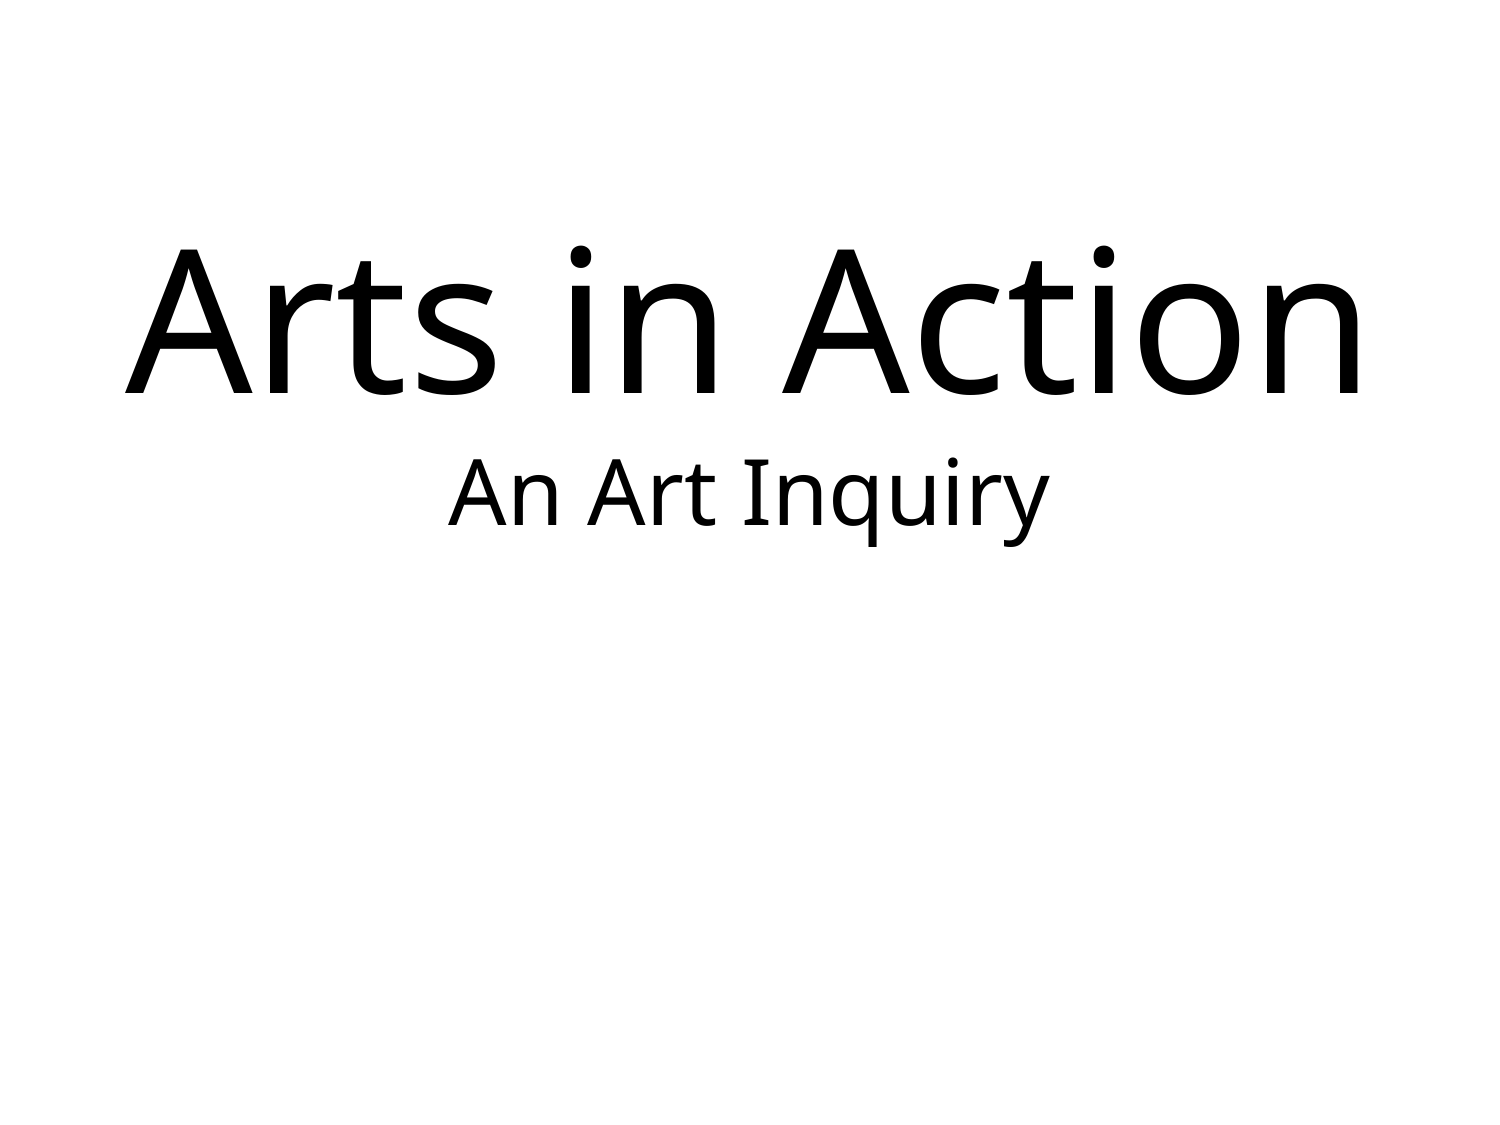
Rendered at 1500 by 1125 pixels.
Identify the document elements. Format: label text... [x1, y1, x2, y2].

text_box Arts in Action An Art Inquiry [0, 185, 1500, 596]
